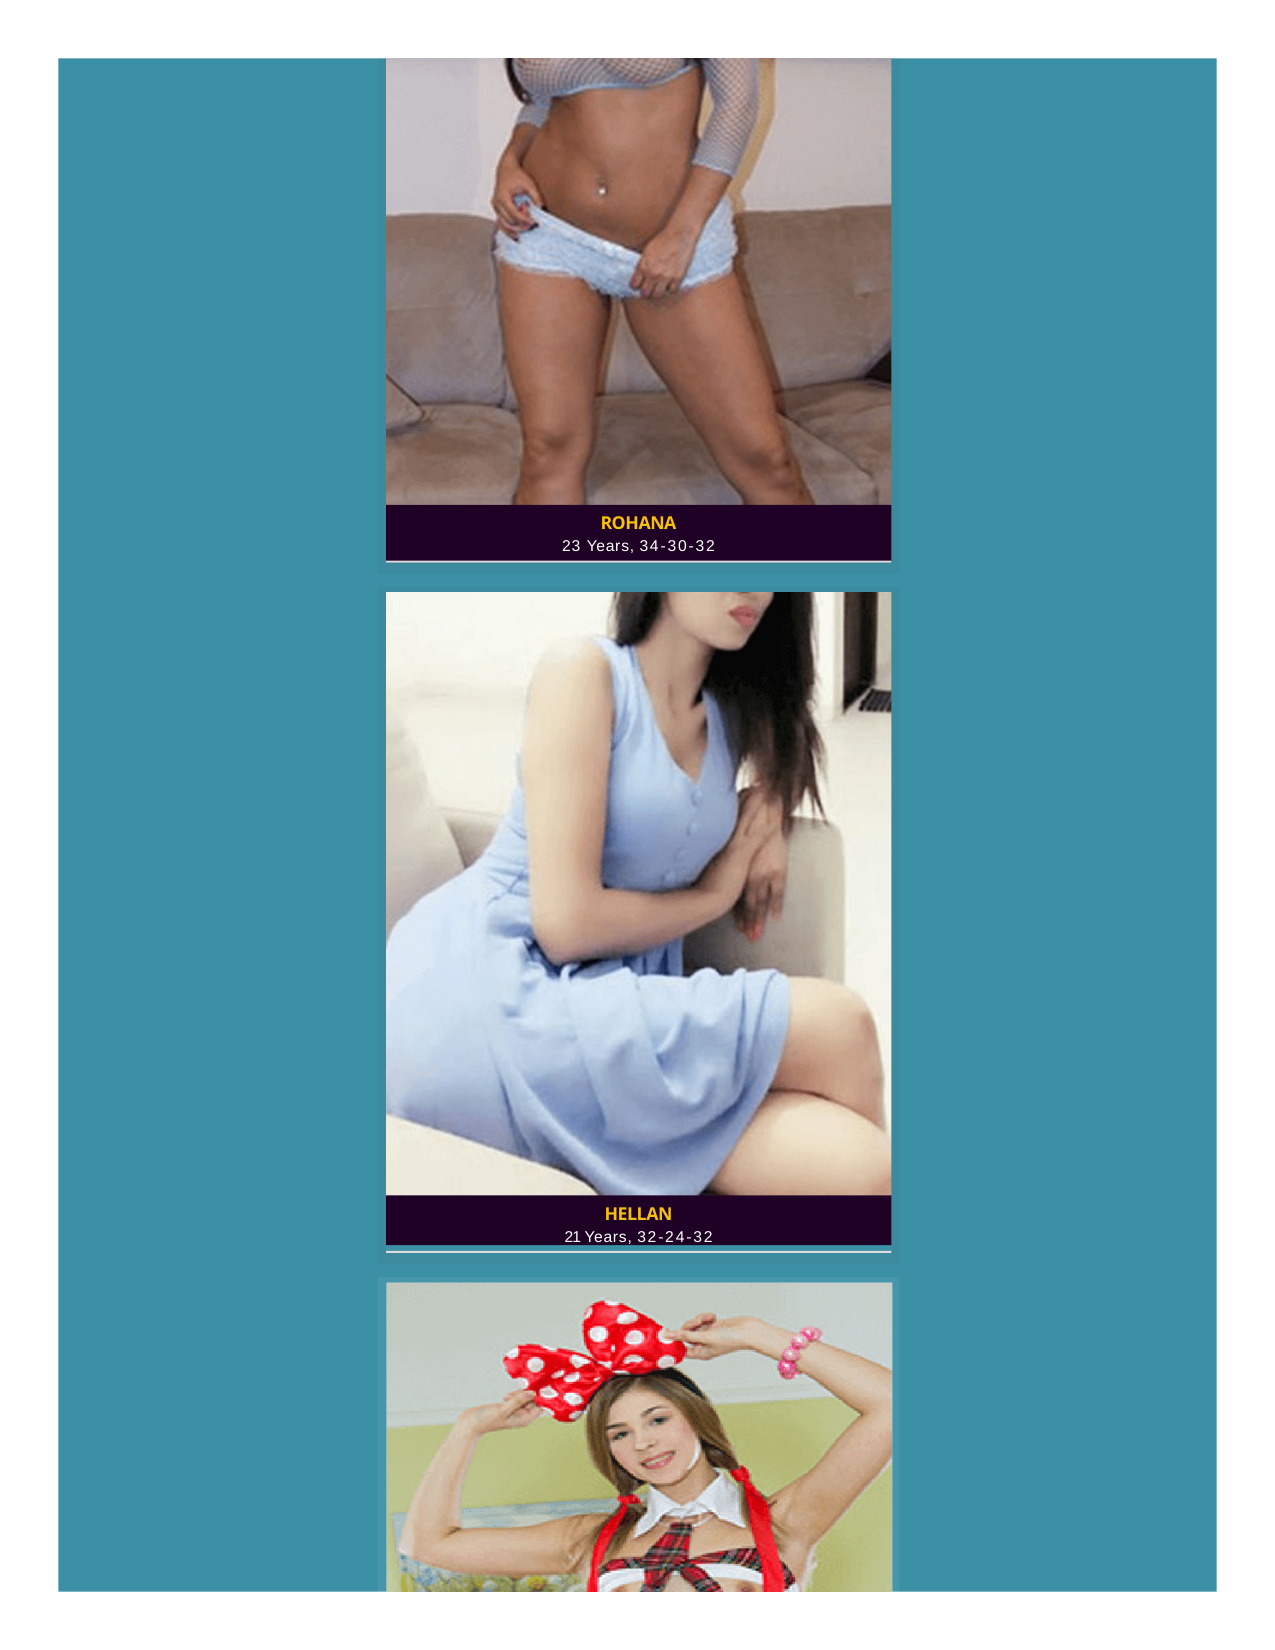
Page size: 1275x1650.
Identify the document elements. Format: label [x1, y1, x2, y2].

text_box [377, 586, 900, 1265]
text_box [58, 58, 1217, 1592]
